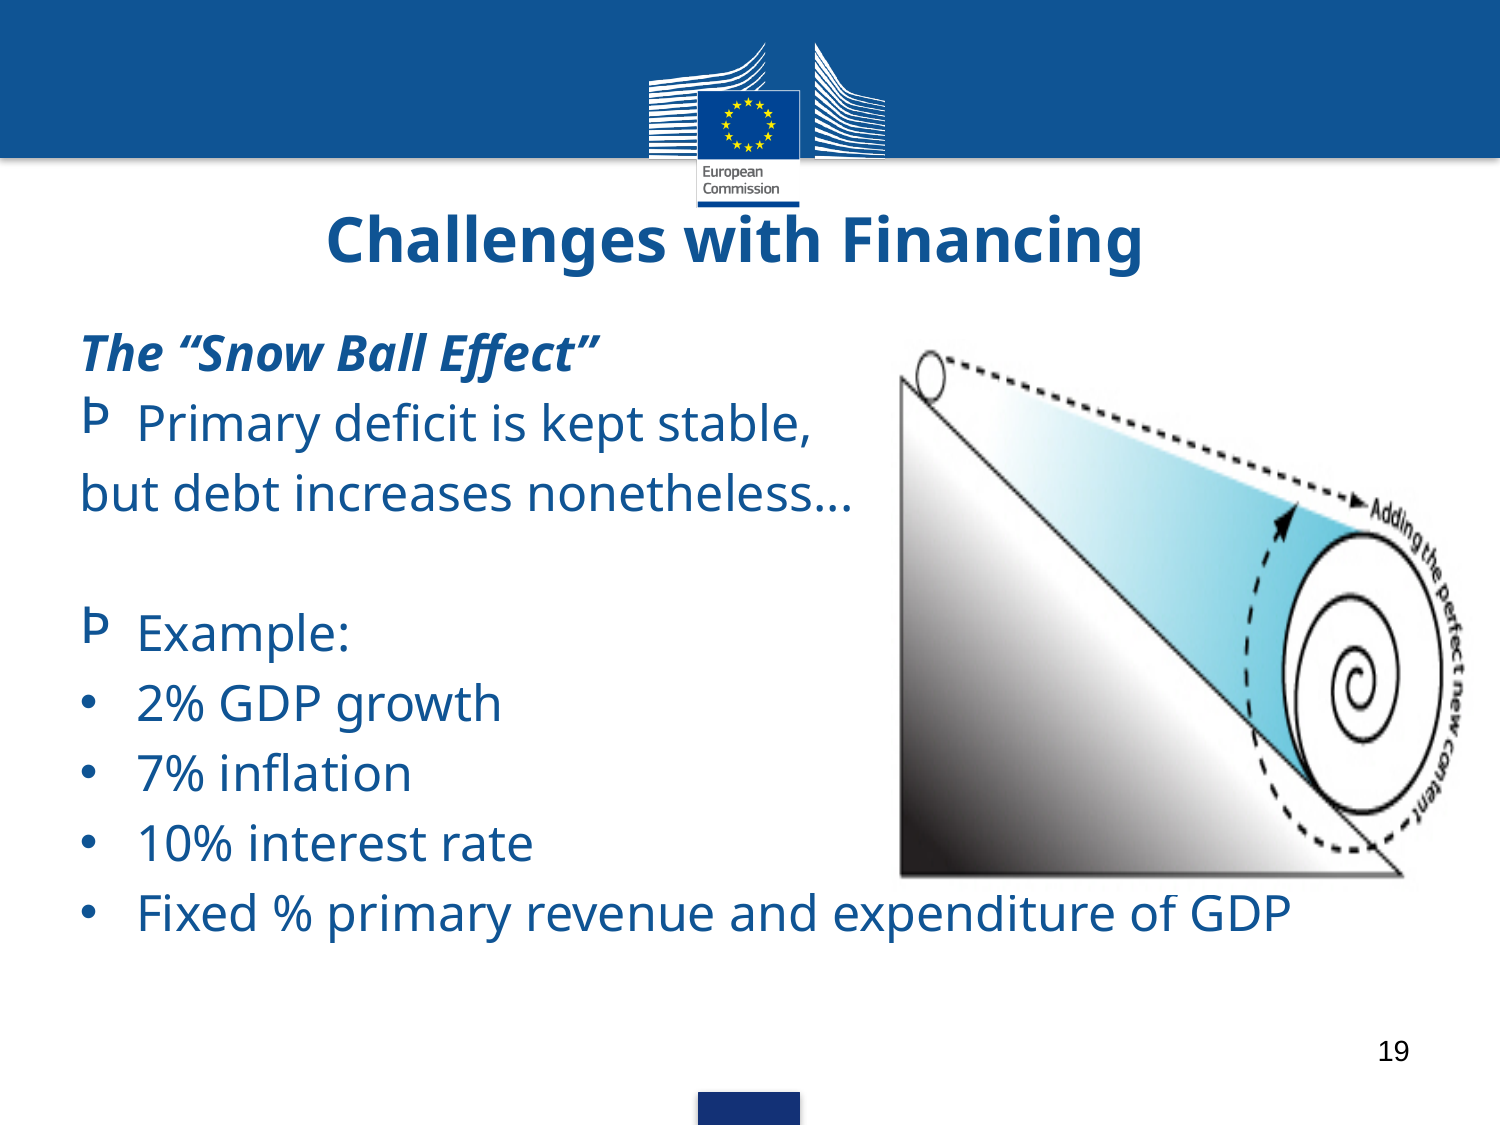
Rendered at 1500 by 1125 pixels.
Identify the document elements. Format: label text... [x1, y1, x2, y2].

title Challenges with Financing [68, 160, 1419, 315]
picture [891, 339, 1474, 896]
slide_number 19 [1074, 1024, 1426, 1103]
picture [649, 42, 885, 160]
list The “Snow Ball Effect” Primary deficit is kept stable, but debt increases nonetheless... Example: 2% GDP growth 7% inflation 10% interest rate Fixed % primary revenue and expenditure of GDP [64, 314, 1416, 1055]
